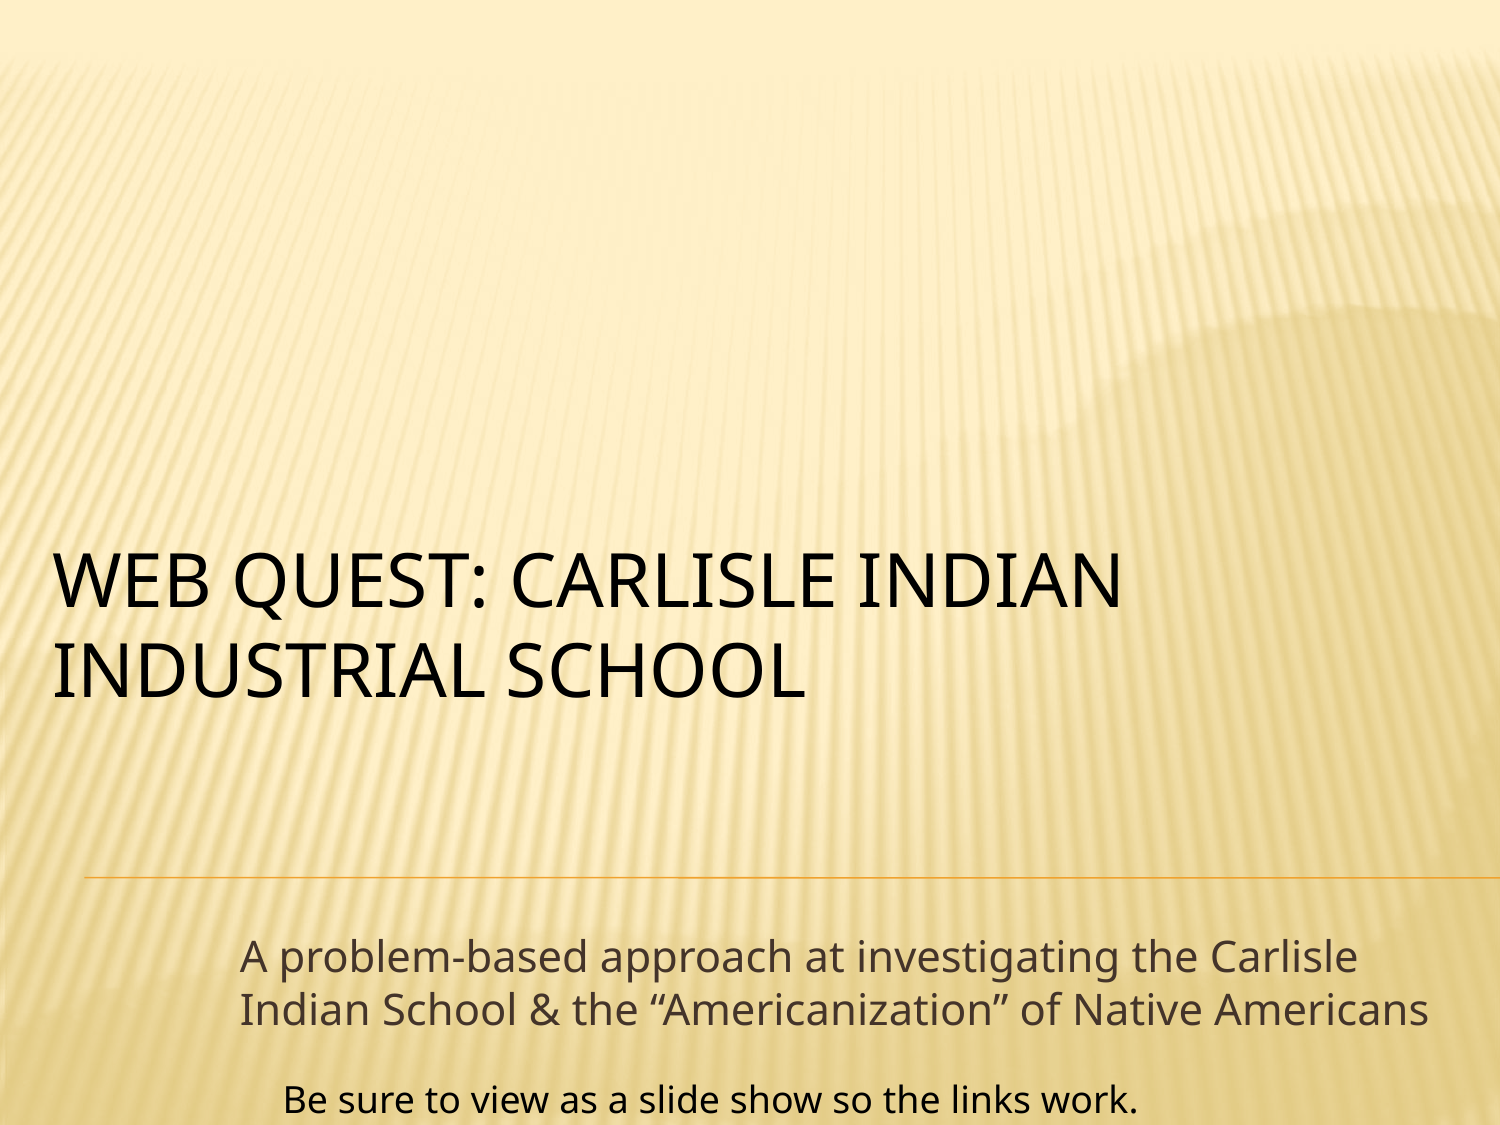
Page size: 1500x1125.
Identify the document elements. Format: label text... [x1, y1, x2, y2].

text_box Be sure to view as a slide show so the links work. [267, 1068, 1277, 1125]
subtitle A problem-based approach at investigating the Carlisle Indian School & the “Americanization” of Native Americans [225, 887, 1464, 1042]
title Web Quest: Carlisle Indian Industrial School [37, 525, 1413, 813]
